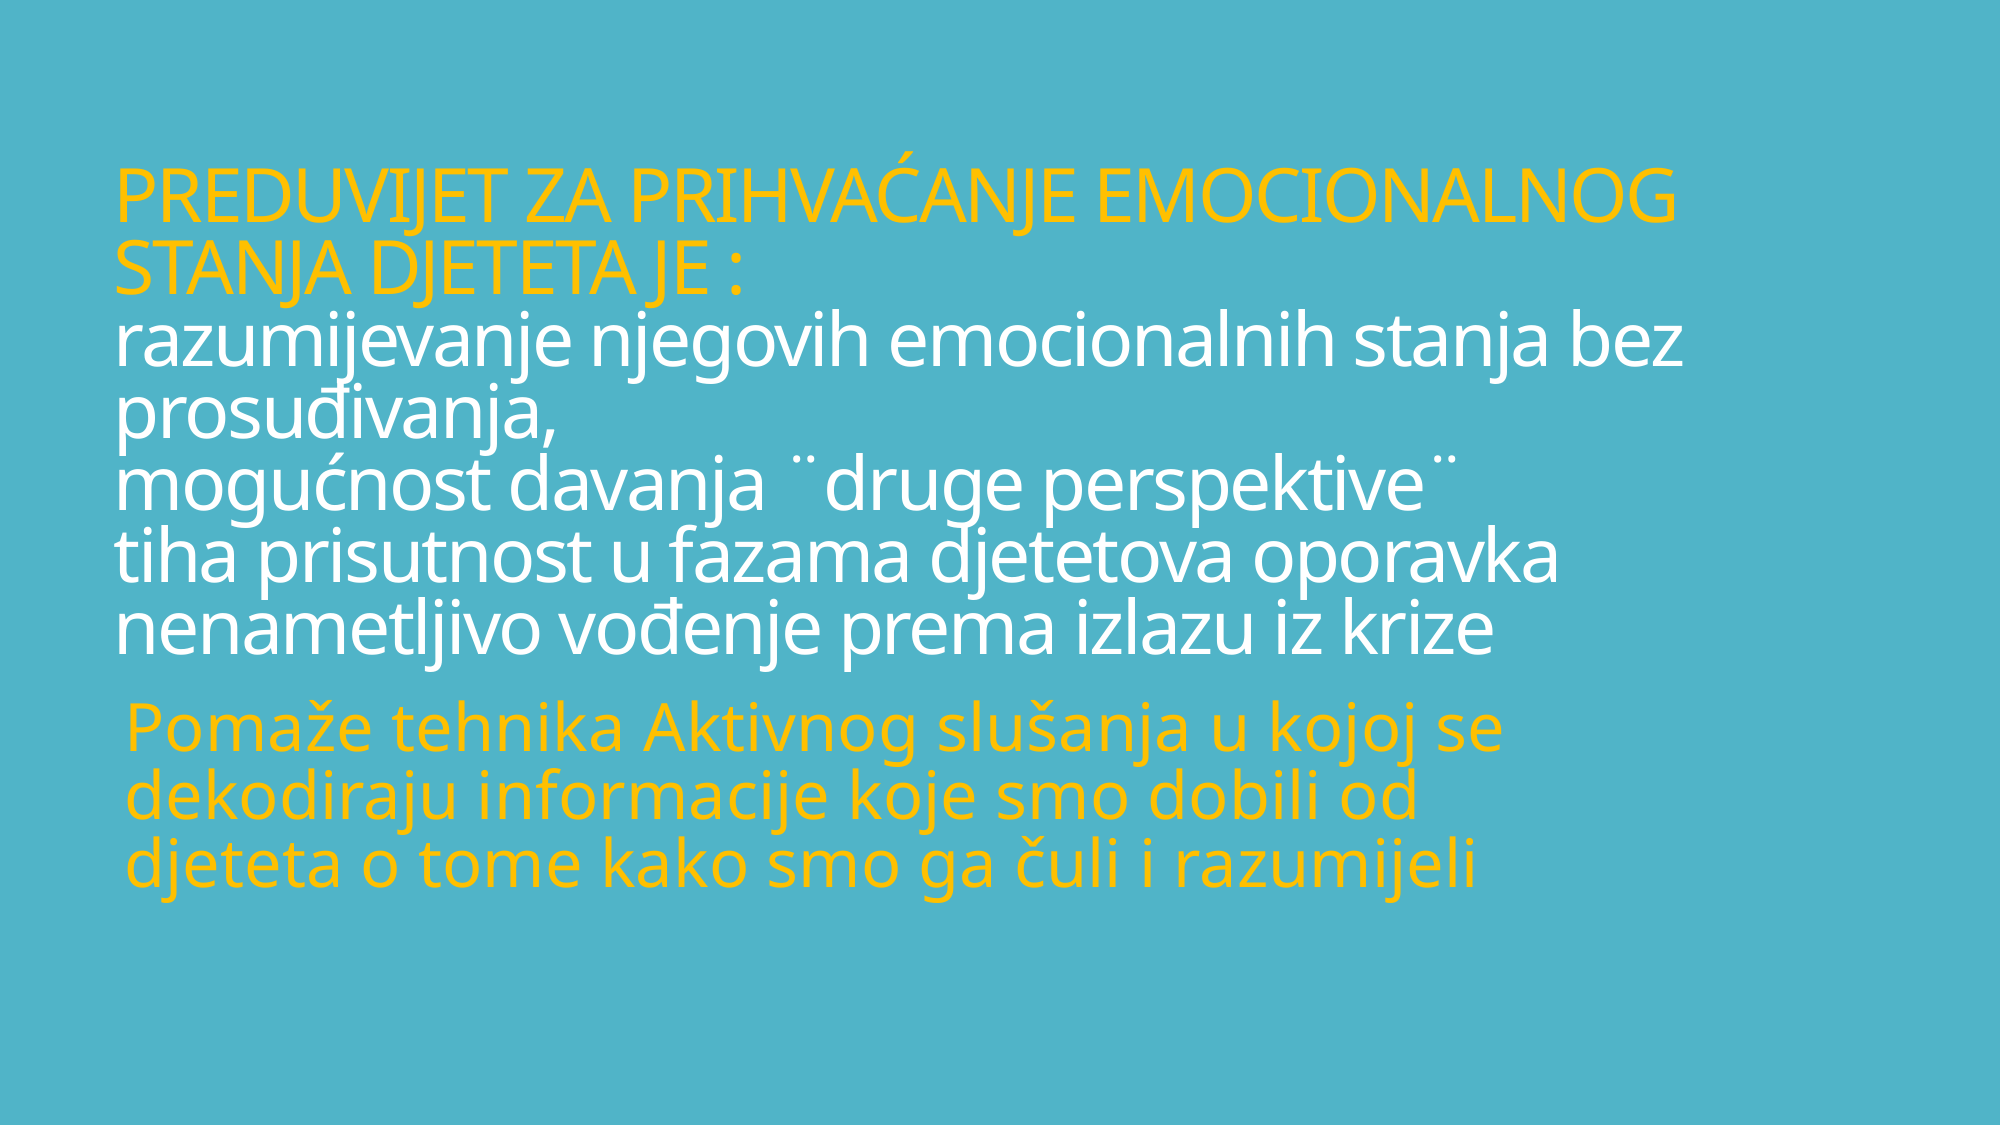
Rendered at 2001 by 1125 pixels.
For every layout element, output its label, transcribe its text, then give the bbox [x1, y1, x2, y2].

subtitle Pomaže tehnika Aktivnog slušanja u kojoj se dekodiraju informacije koje smo dobili od djeteta o tome kako smo ga čuli i razumijeli [109, 690, 1624, 961]
title PREDUVIJET ZA PRIHVAĆANJE EMOCIONALNOG STANJA DJETETA JE : razumijevanje njegovih emocionalnih stanja bez prosuđivanja, mogućnost davanja ¨druge perspektive¨ tiha prisutnost u fazama djetetova oporavka nenametljivo vođenje prema izlazu iz krize [98, 126, 1868, 677]
